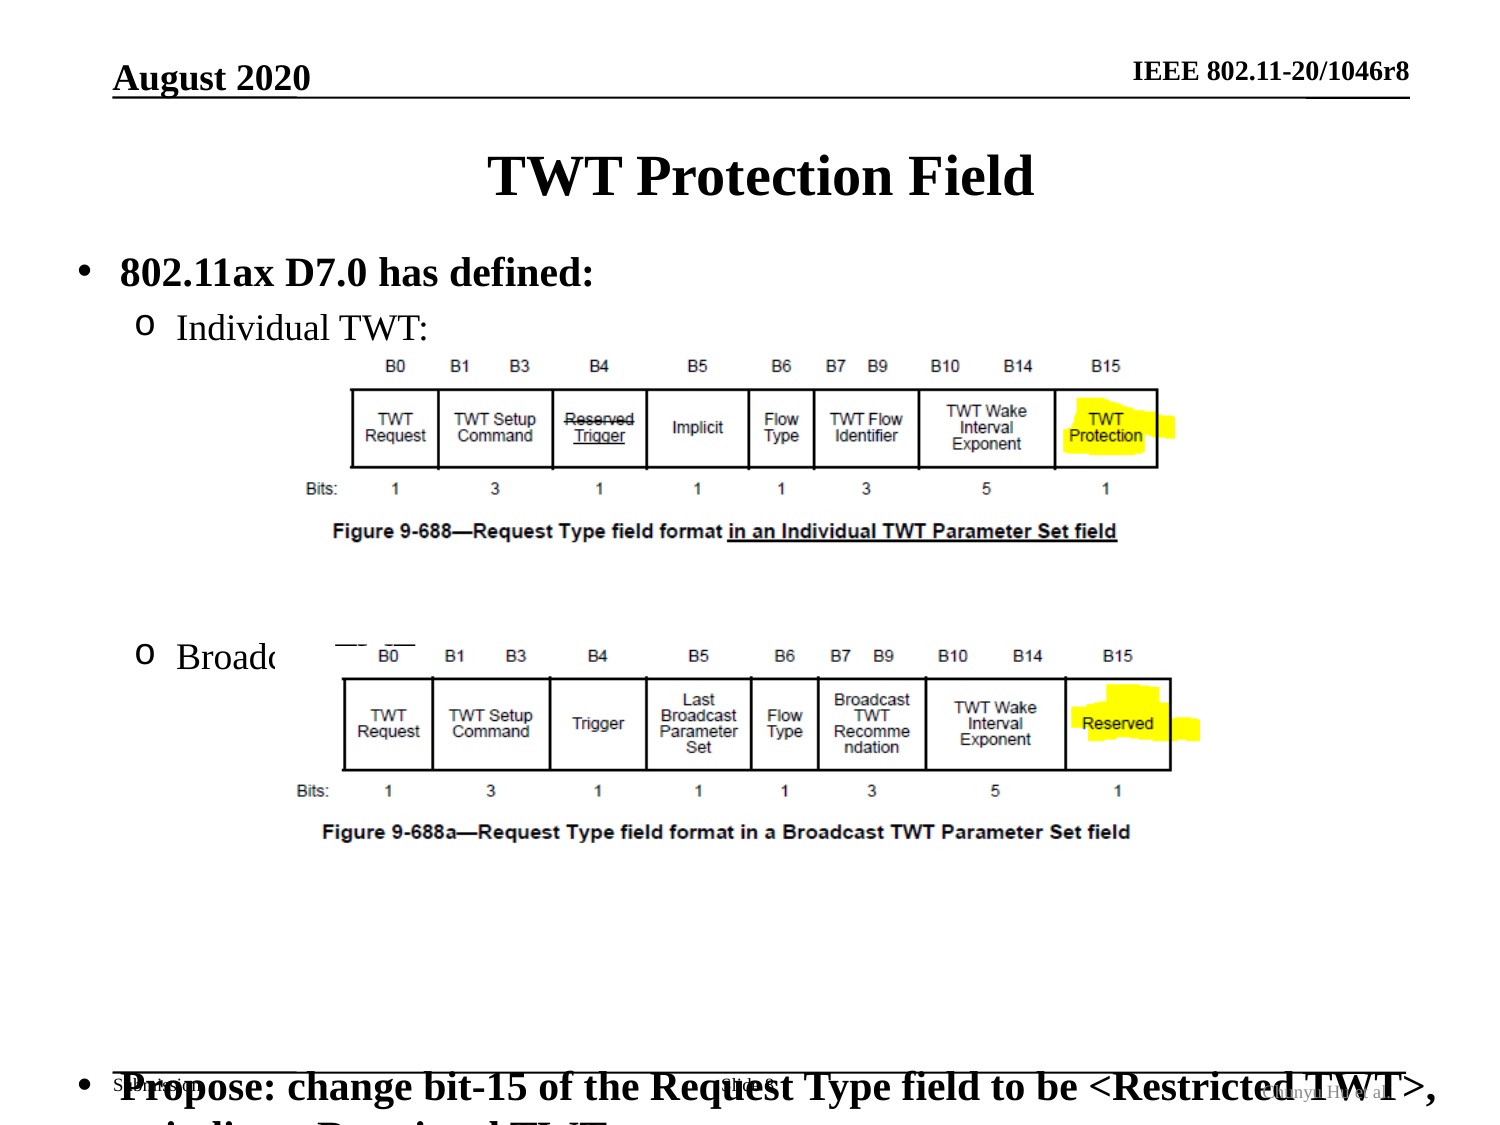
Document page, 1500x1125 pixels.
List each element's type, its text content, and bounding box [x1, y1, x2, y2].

list 802.11ax D7.0 has defined: Individual TWT: Broadcast TWT Propose: change bit-15 of the Request Type field to be <Restricted TWT>, to indicate Restricted TWT [62, 237, 1476, 1073]
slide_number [112, 52, 563, 90]
picture [292, 348, 1176, 557]
slide_number Slide 8 [702, 1072, 793, 1111]
picture [274, 646, 1201, 847]
title TWT Protection Field [112, 97, 1411, 248]
footer Chunyu Hu et al. [877, 1072, 1407, 1110]
